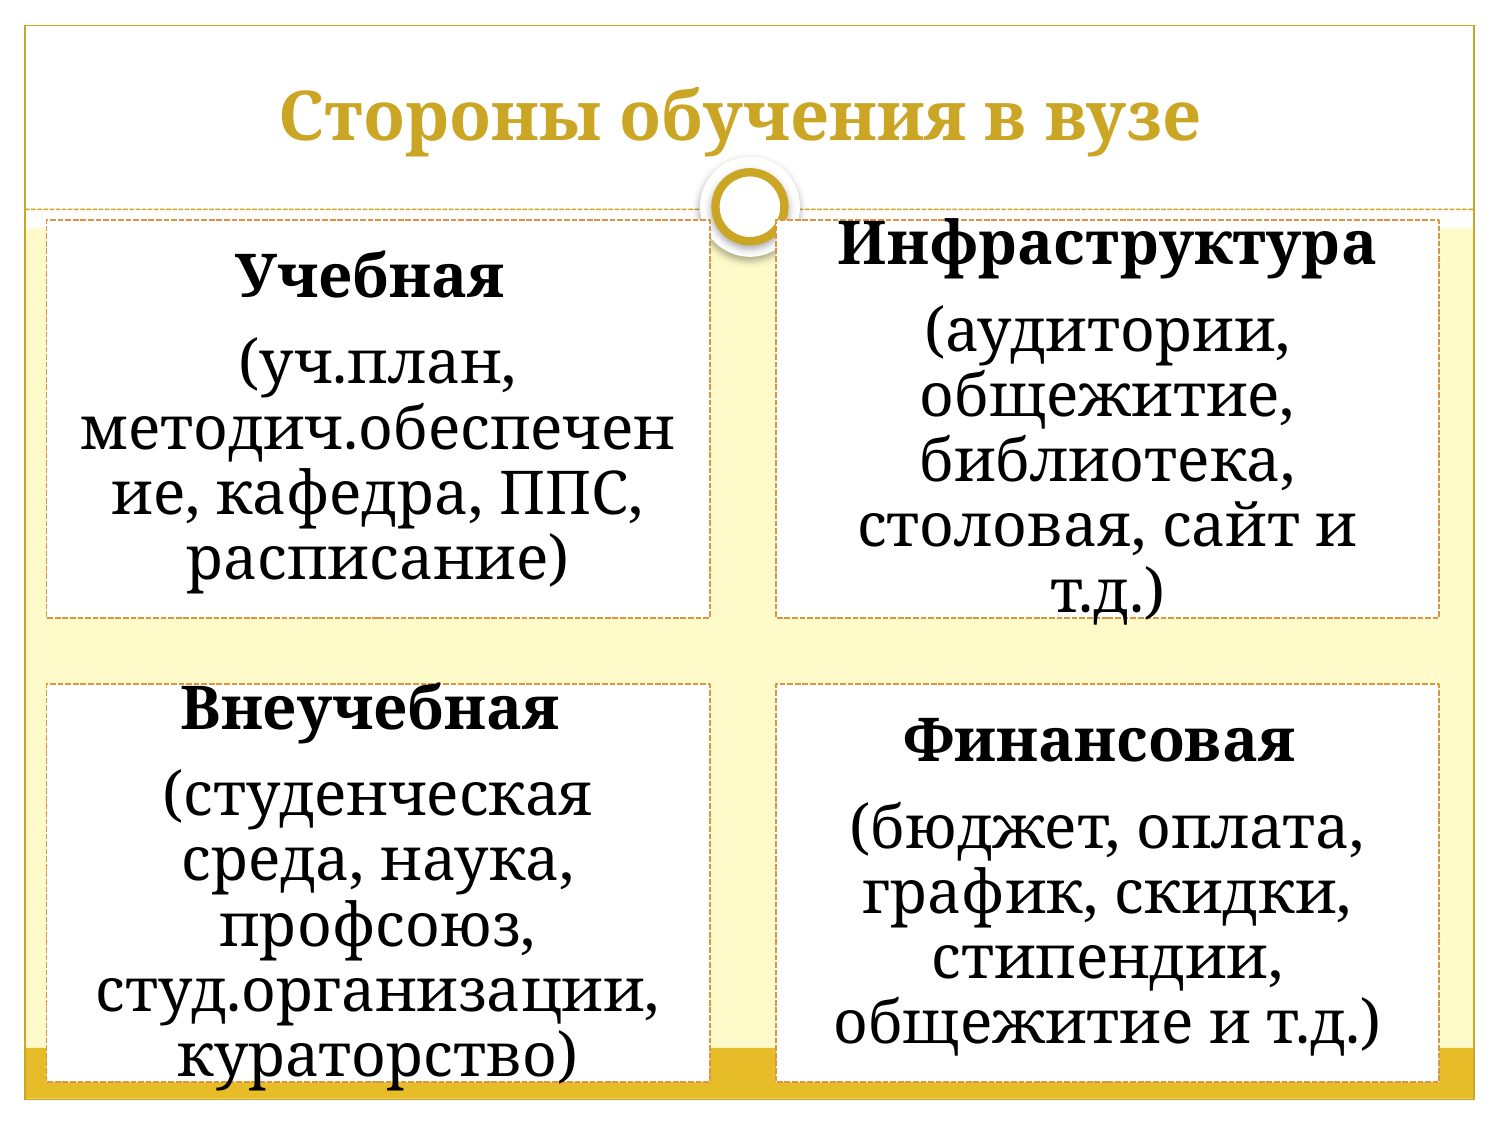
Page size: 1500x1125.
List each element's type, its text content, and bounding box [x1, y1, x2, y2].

title Стороны обучения в вузе [49, 37, 1450, 162]
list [40, 219, 1445, 1083]
